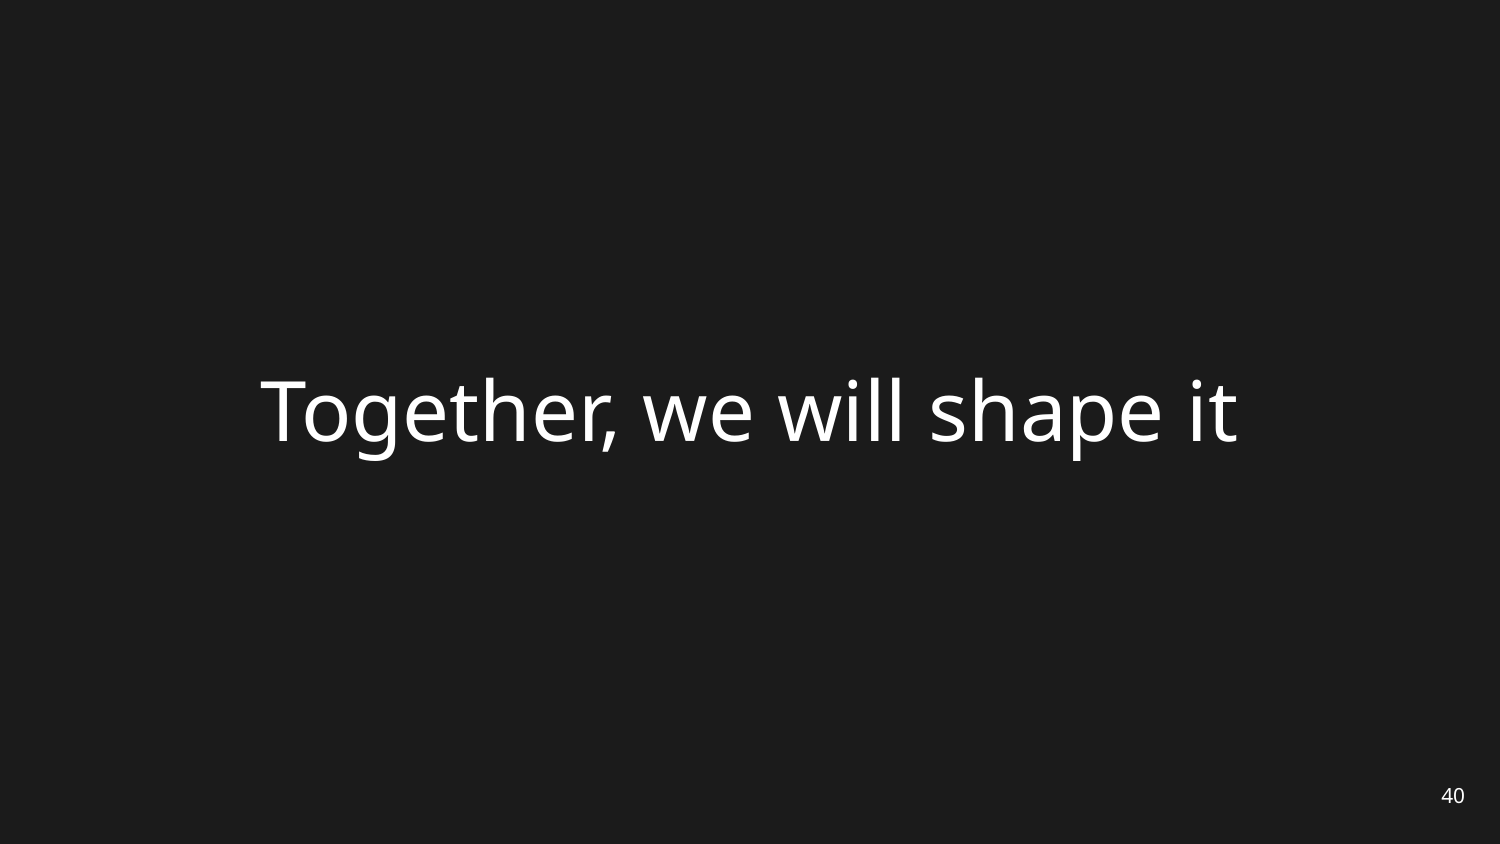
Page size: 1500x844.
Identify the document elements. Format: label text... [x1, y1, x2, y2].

title Together, we will shape it [51, 72, 1449, 753]
slide_number 40 [1389, 764, 1480, 830]
